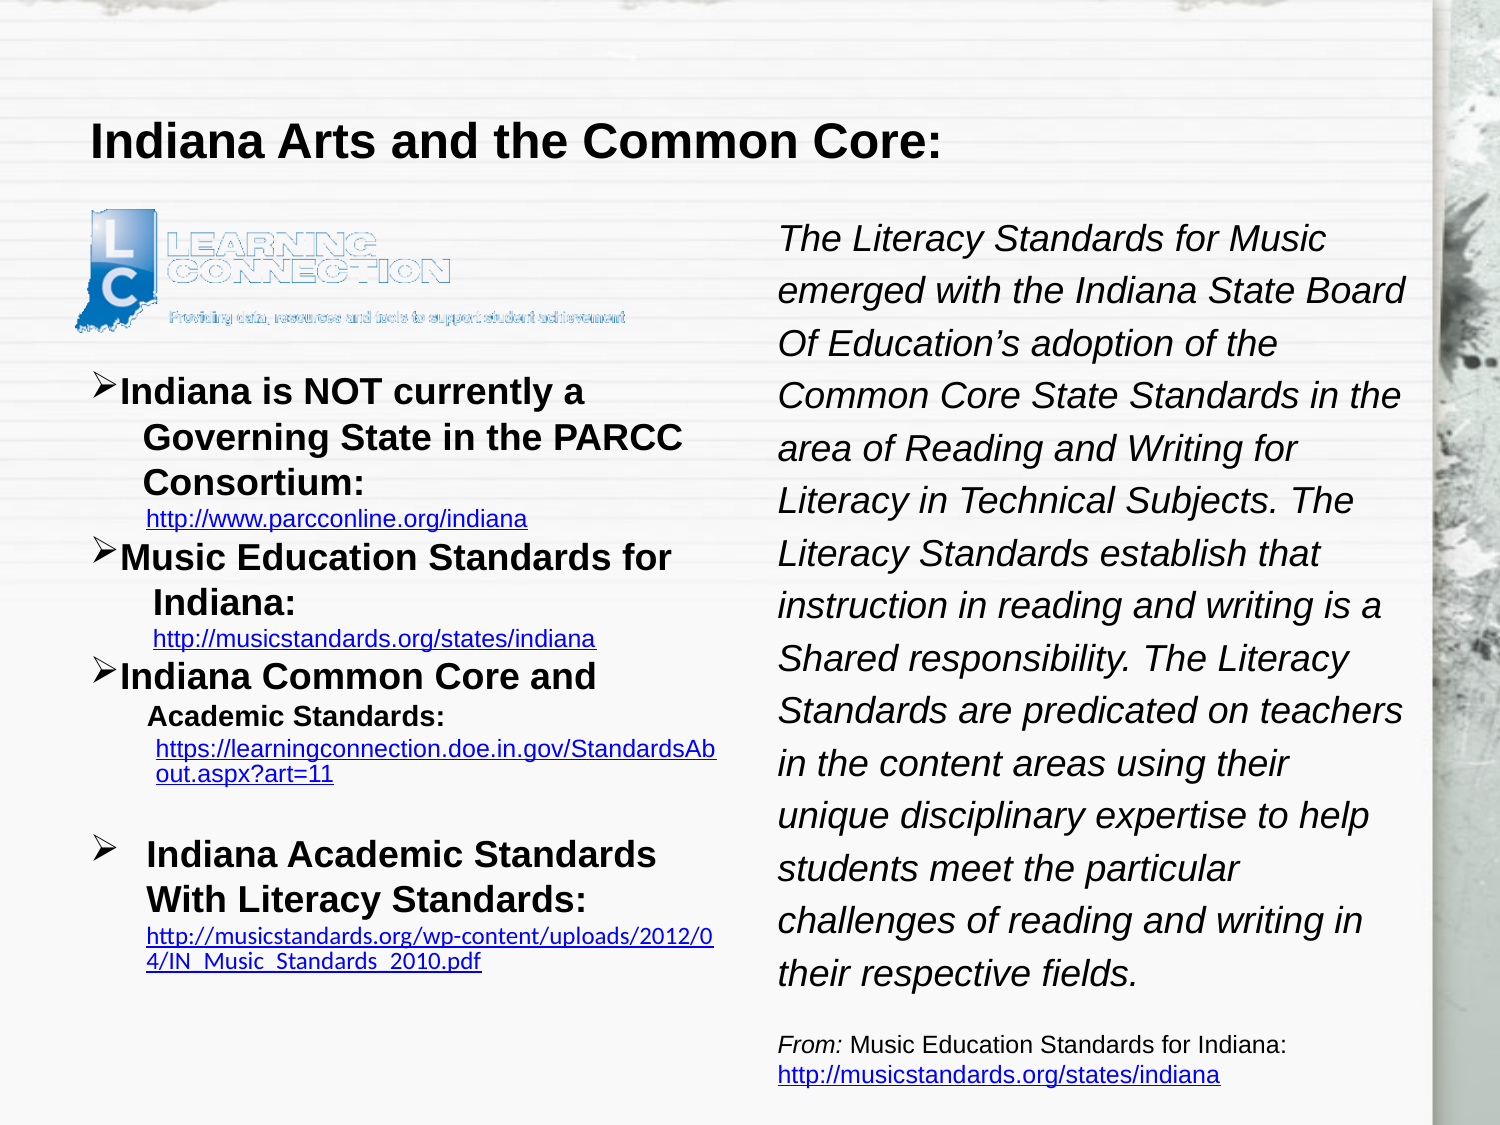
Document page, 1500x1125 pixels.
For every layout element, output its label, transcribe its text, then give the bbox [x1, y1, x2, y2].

picture [0, 0, 1500, 1125]
title Indiana Arts and the Common Core: [74, 44, 1426, 233]
list The Literacy Standards for Music emerged with the Indiana State Board Of Education’s adoption of the Common Core State Standards in the area of Reading and Writing for Literacy in Technical Subjects. The Literacy Standards establish that instruction in reading and writing is a Shared responsibility. The Literacy Standards are predicated on teachers in the content areas using their unique disciplinary expertise to help students meet the particular challenges of reading and writing in their respective fields. From: Music Education Standards for Indiana: http://musicstandards.org/states/indiana [762, 206, 1426, 1096]
list Indiana is NOT currently a Governing State in the PARCC Consortium: http://www.parcconline.org/indiana Music Education Standards for Indiana: http://musicstandards.org/states/indiana Indiana Common Core and Academic Standards: https://learningconnection.doe.in.gov/StandardsAbout.aspx?art=11 Indiana Academic Standards With Literacy Standards:http://musicstandards.org/wp-content/uploads/2012/04/IN_Music_Standards_2010.pdf [74, 262, 738, 1095]
